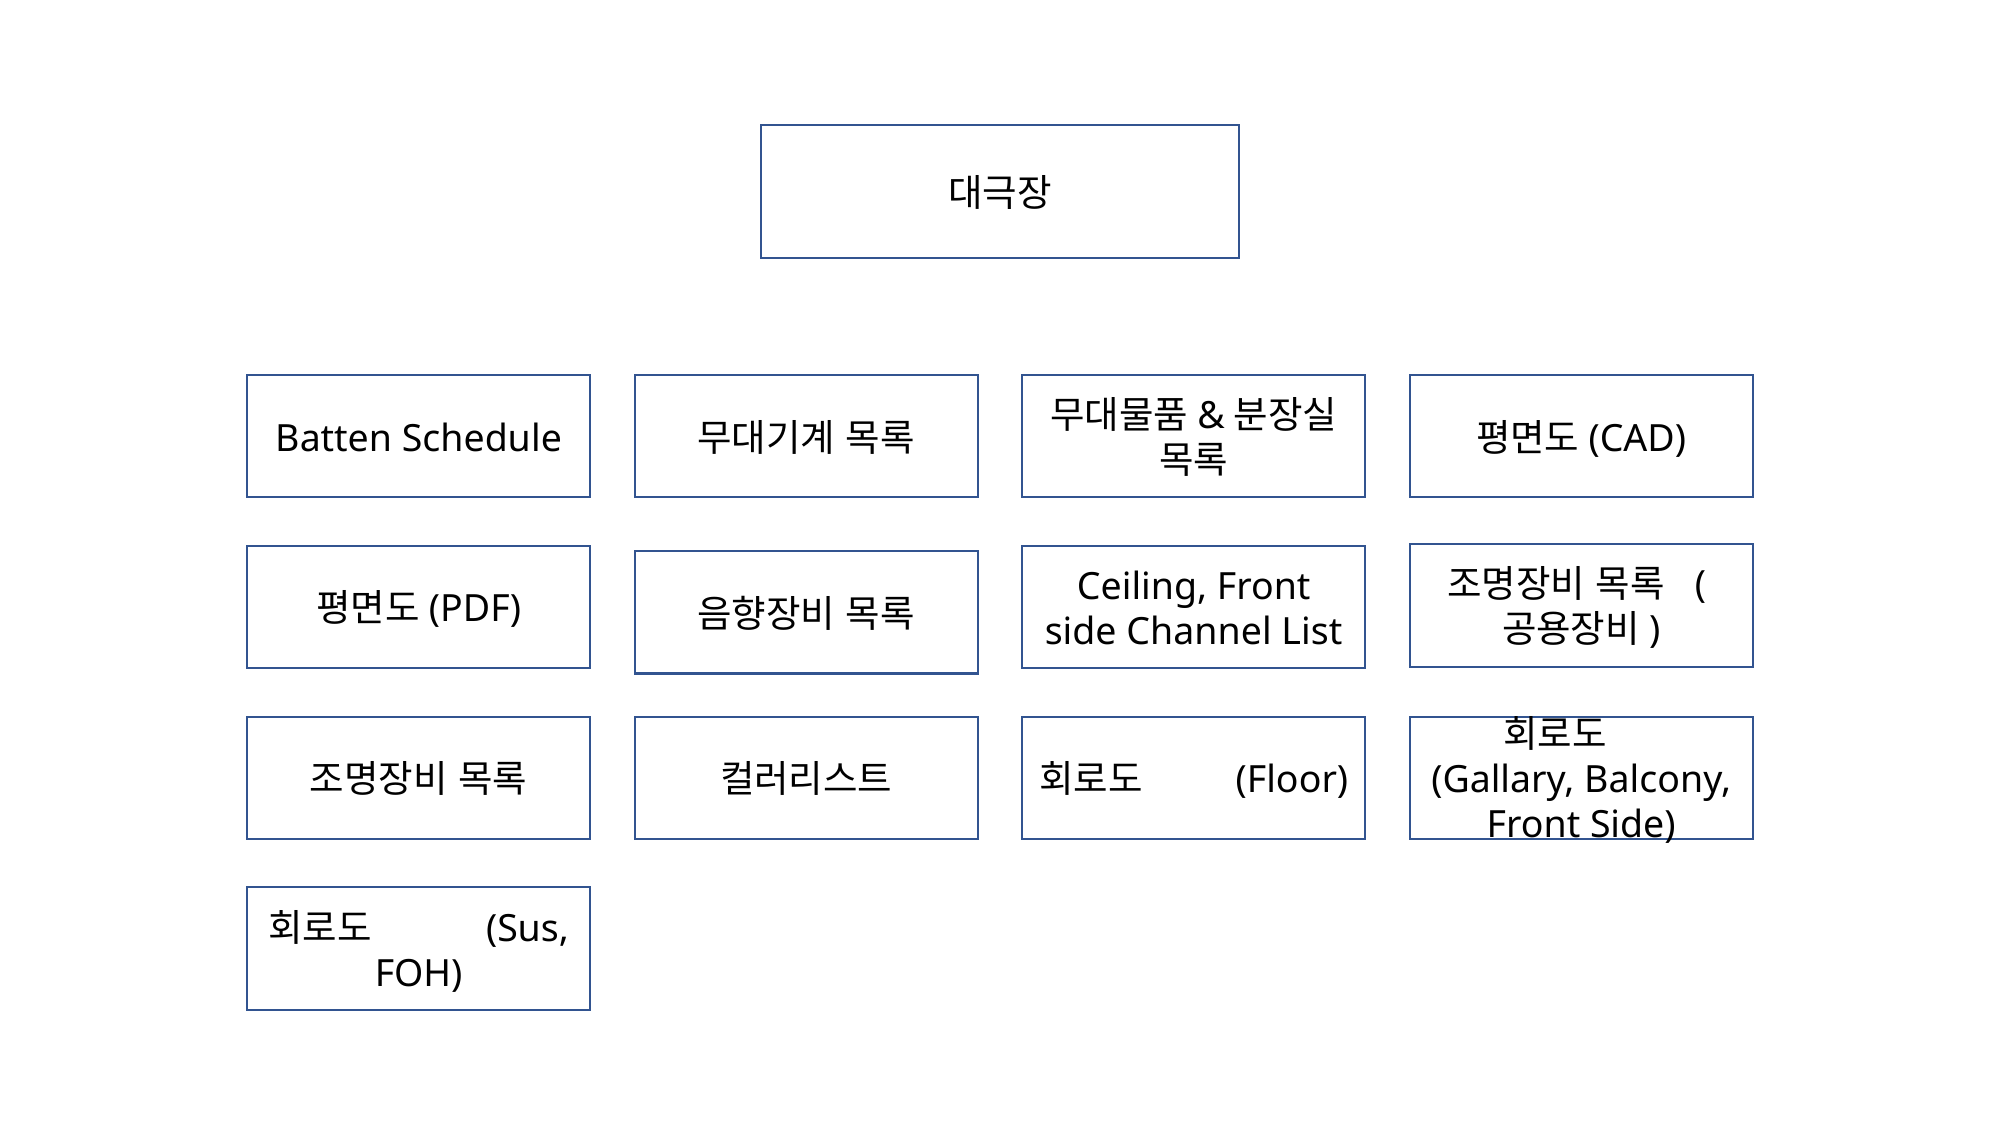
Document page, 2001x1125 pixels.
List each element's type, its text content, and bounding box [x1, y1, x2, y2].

text_box 조명장비 목록 (공용장비) [1409, 543, 1754, 668]
text_box 음향장비 목록 [634, 550, 979, 675]
text_box 회로도 (Floor) [1021, 716, 1366, 840]
text_box 회로도 (Sus, FOH) [246, 886, 591, 1011]
text_box 컬러리스트 [634, 716, 979, 840]
text_box Batten Schedule [246, 374, 591, 498]
text_box 평면도(PDF) [246, 545, 591, 669]
text_box 회로도 (Gallary, Balcony, Front Side) [1409, 716, 1754, 840]
text_box Ceiling, Front side Channel List [1021, 545, 1366, 669]
text_box 조명장비 목록 [246, 716, 591, 840]
text_box 평면도(CAD) [1409, 374, 1754, 498]
text_box 대극장 [760, 124, 1240, 259]
text_box 무대물품&분장실 목록 [1021, 374, 1366, 498]
text_box 무대기계 목록 [634, 374, 979, 498]
